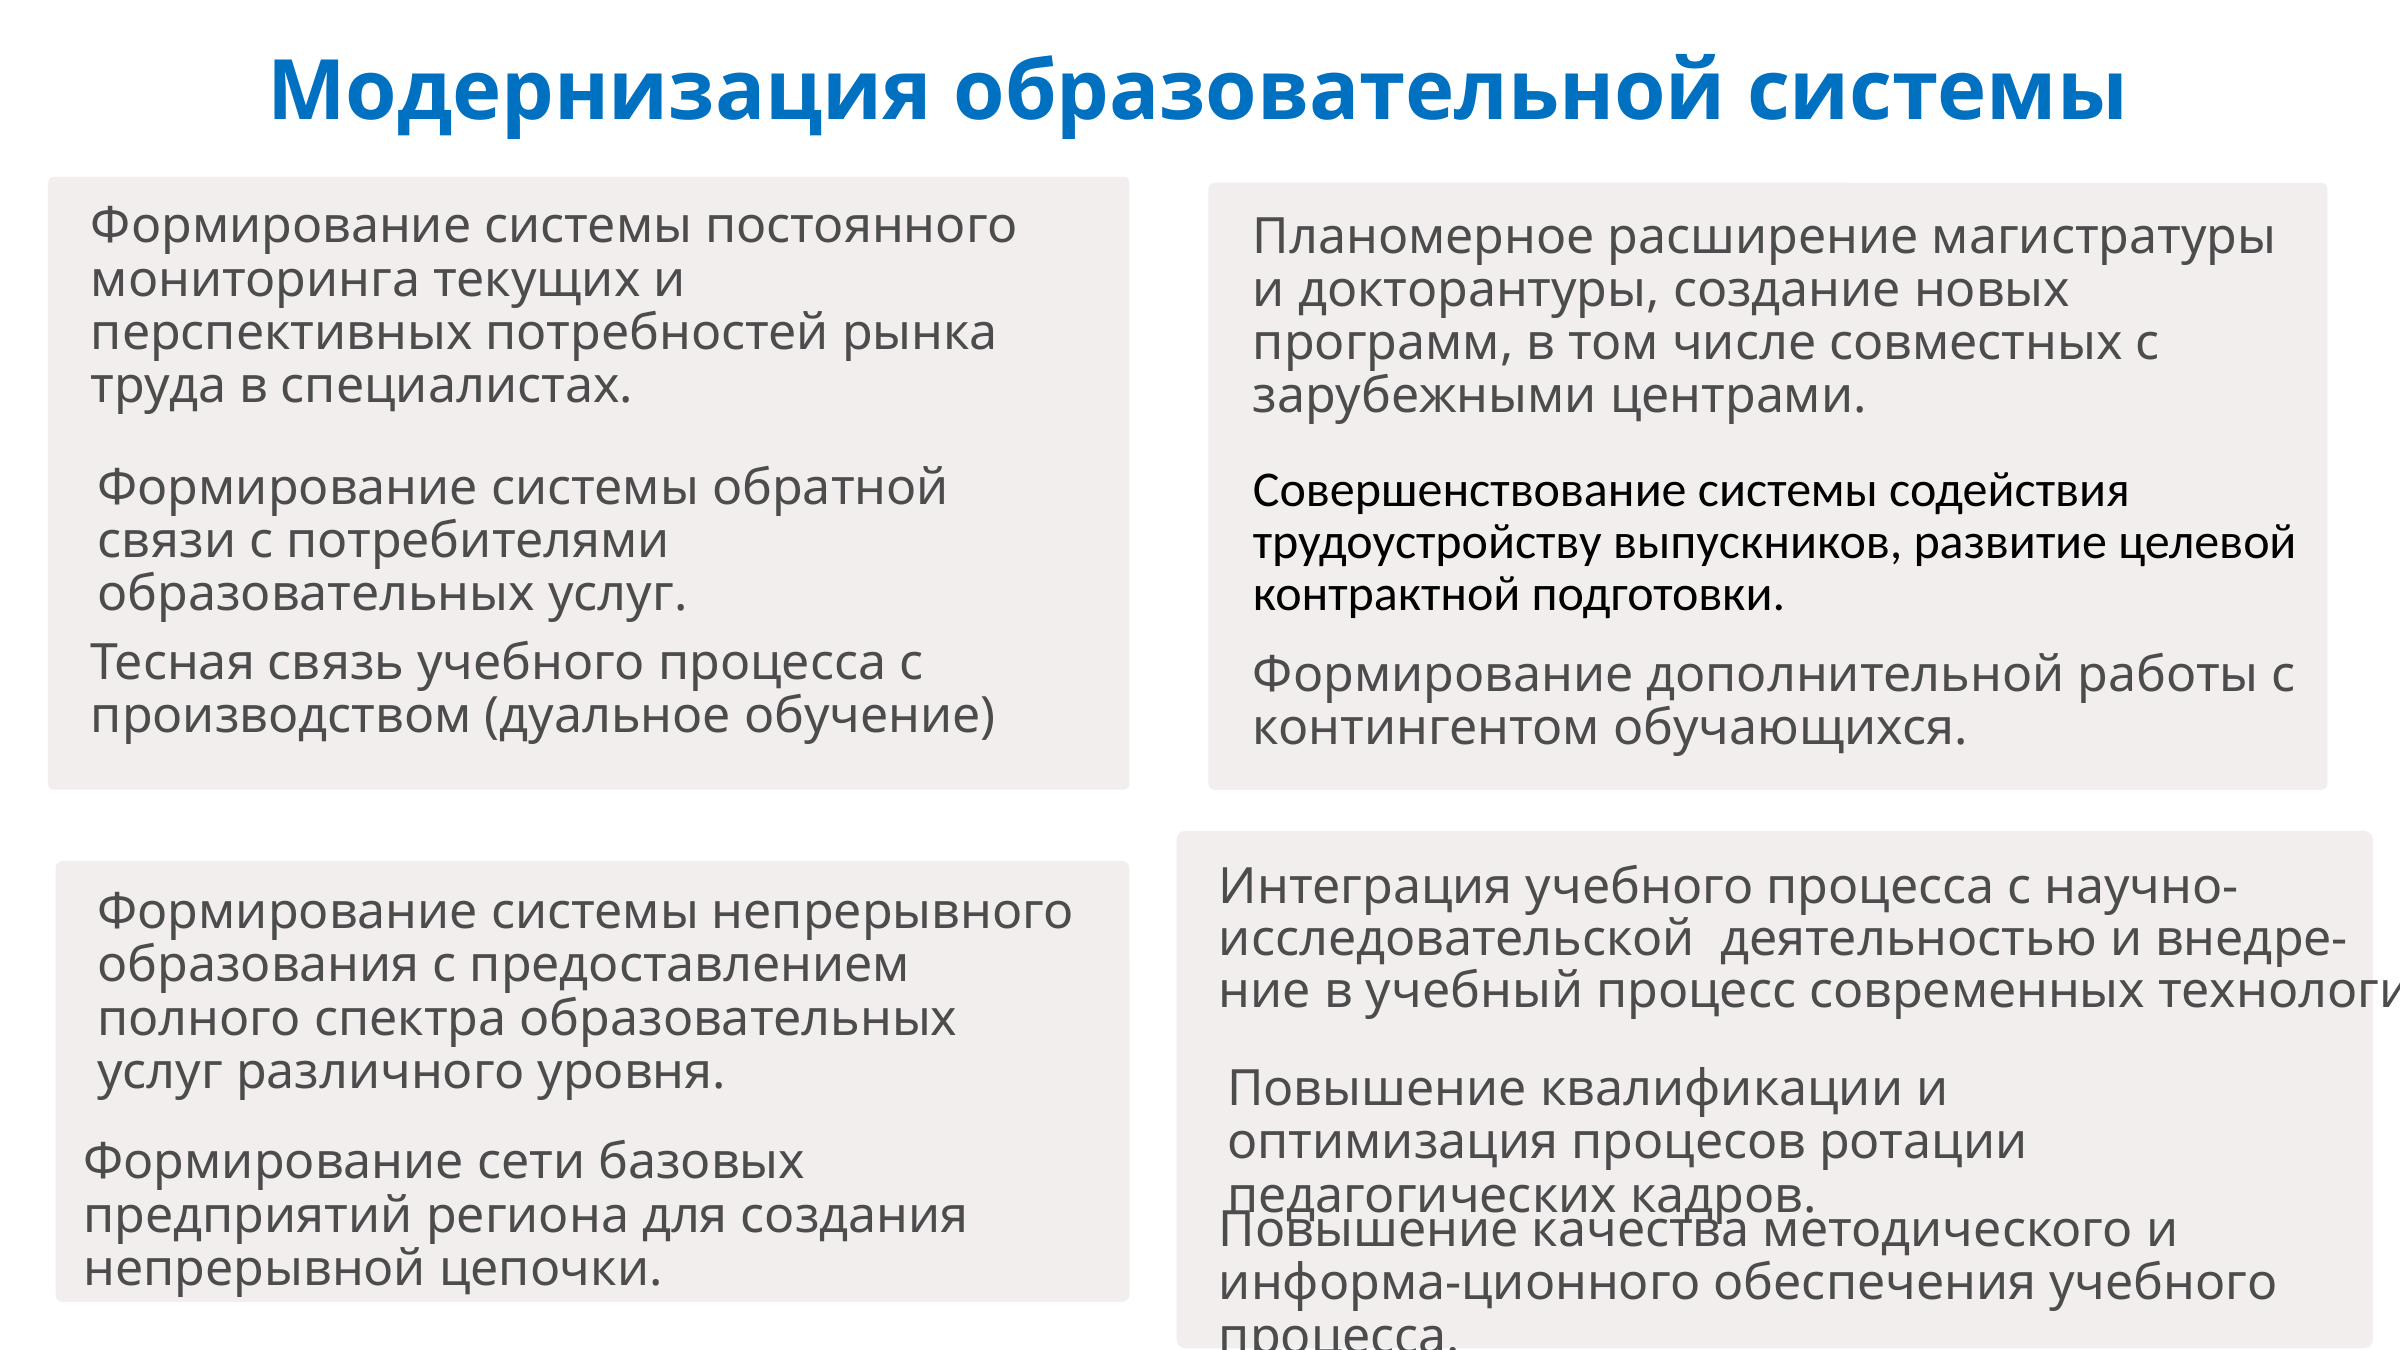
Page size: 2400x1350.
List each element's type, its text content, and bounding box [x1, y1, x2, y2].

text_box Формирование системы постоянного мониторинга текущих и перспективных потребностей рынка труда в специалистах. [90, 199, 1081, 423]
text_box Повышение качества методического и информа-ционного обеспечения учебного процесса. [1218, 1203, 2338, 1313]
text_box Формирование дополнительной работы с контингентом обучающихся. [1252, 648, 2304, 861]
text_box Планомерное расширение магистратуры и докторантуры, создание новых программ, в том числе совместных с зарубежными центрами. [1252, 210, 2304, 423]
text_box Повышение квалификации и оптимизация процесов ротации педагогических кадров. [1227, 1062, 2287, 1172]
text_box [1208, 182, 2328, 790]
text_box [47, 176, 1130, 790]
text_box Формирование системы обратной связи с потребителями образовательных услуг. [97, 461, 1088, 618]
text_box Интеграция учебного процесса с научно- исследовательской деятельностью и внедре- ние в учебный процесс современных технологий [1218, 861, 2338, 1033]
text_box Формирование системы непрерывного образования с предоставлением полного спектра образовательных услуг различного уровня. [97, 885, 1088, 1047]
text_box Тесная связь учебного процесса с производством (дуальное обучение) [90, 636, 1128, 758]
text_box [55, 860, 1130, 1302]
text_box Совершенствование системы содействия трудоустройству выпускников, развитие целевой контрактной подготовки. [1252, 463, 2304, 622]
text_box Модернизация образовательной системы [114, 31, 2283, 177]
text_box Формирование сети базовых предприятий региона для создания непрерывной цепочки. [83, 1135, 1135, 1349]
text_box [1176, 830, 2373, 1349]
